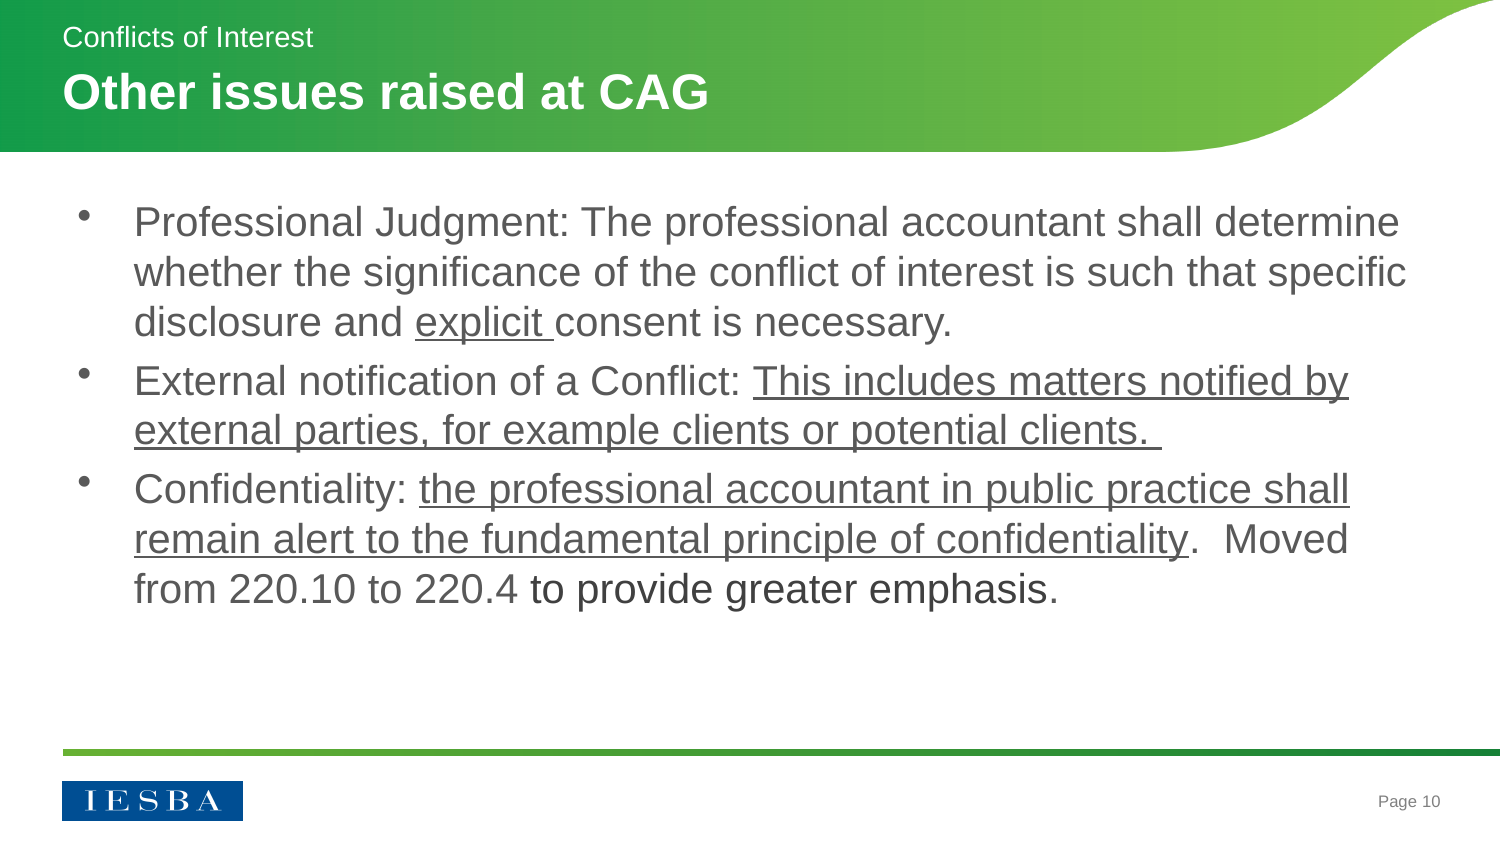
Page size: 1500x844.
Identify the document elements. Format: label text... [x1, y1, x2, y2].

picture [62, 781, 243, 821]
list Professional Judgment: The professional accountant shall determine whether the significance of the conflict of interest is such that specific disclosure and explicit consent is necessary. External notification of a Conflict: This includes matters notified by external parties, for example clients or potential clients. Confidentiality: the professional accountant in public practice shall remain alert to the fundamental principle of confidentiality. Moved from 220.10 to 220.4 to provide greater emphasis. [62, 187, 1450, 694]
title Other issues raised at CAG [62, 56, 1300, 122]
picture [0, 0, 1497, 152]
subtitle Conflicts of Interest [62, 18, 500, 47]
